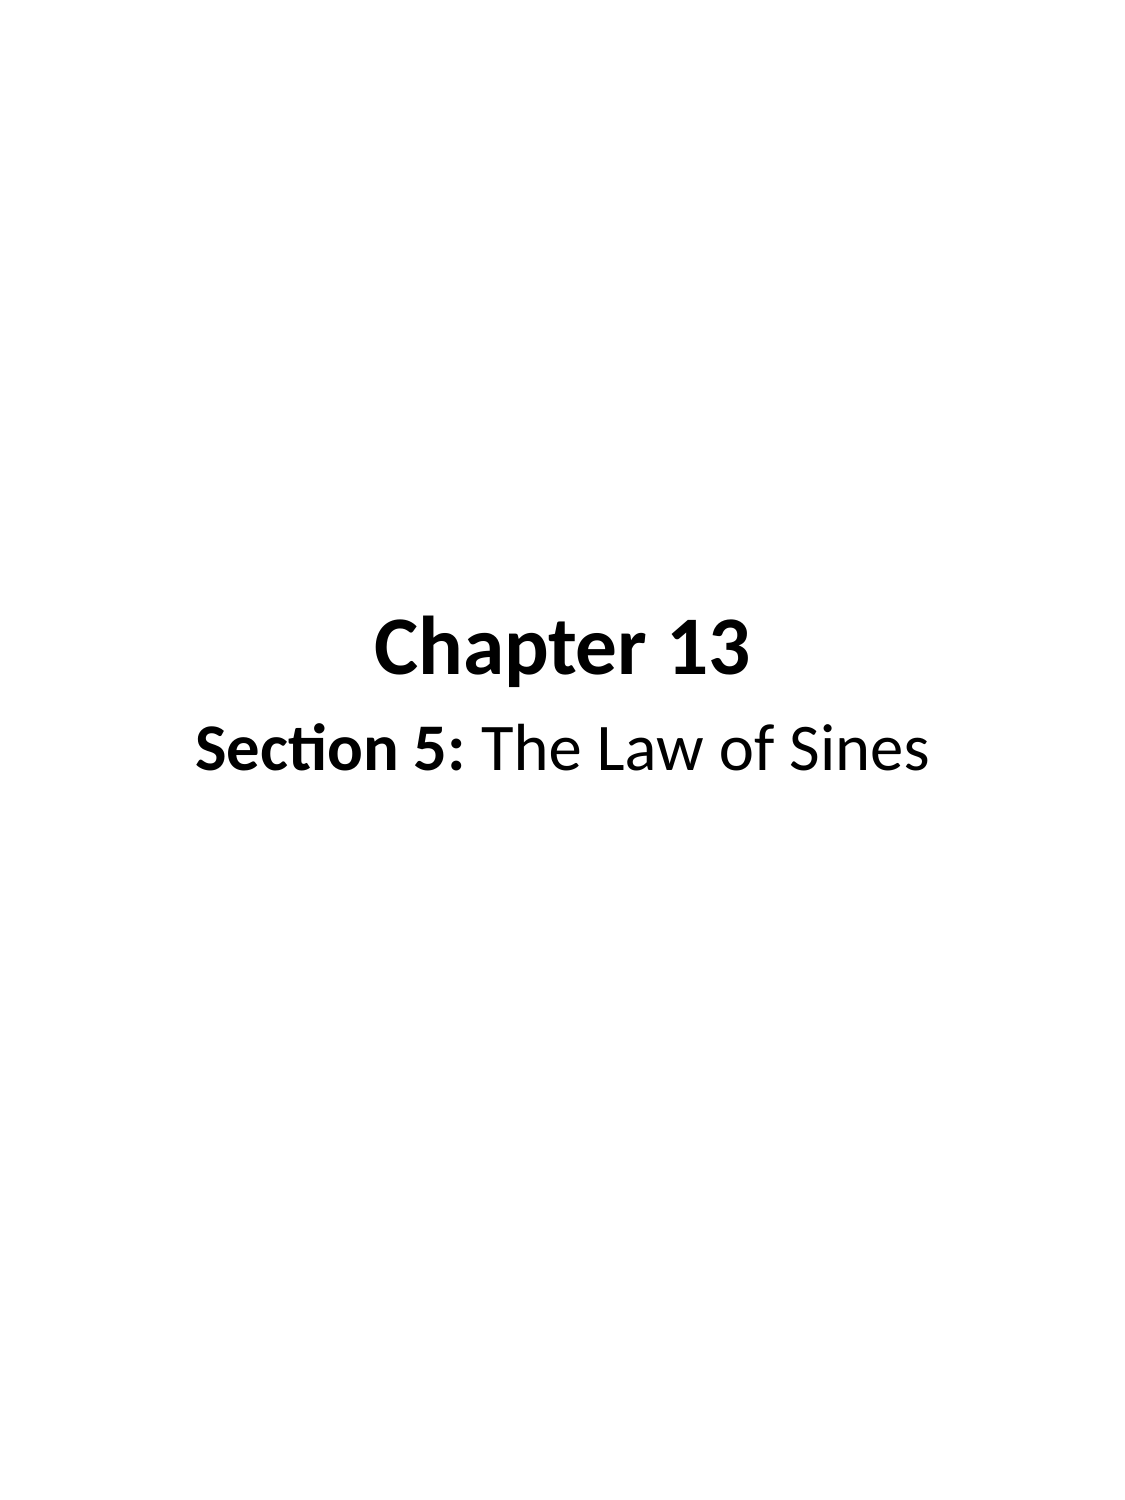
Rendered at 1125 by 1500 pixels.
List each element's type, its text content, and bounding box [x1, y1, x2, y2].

list Chapter 13 Section 5: The Law of Sines [56, 350, 1069, 1340]
